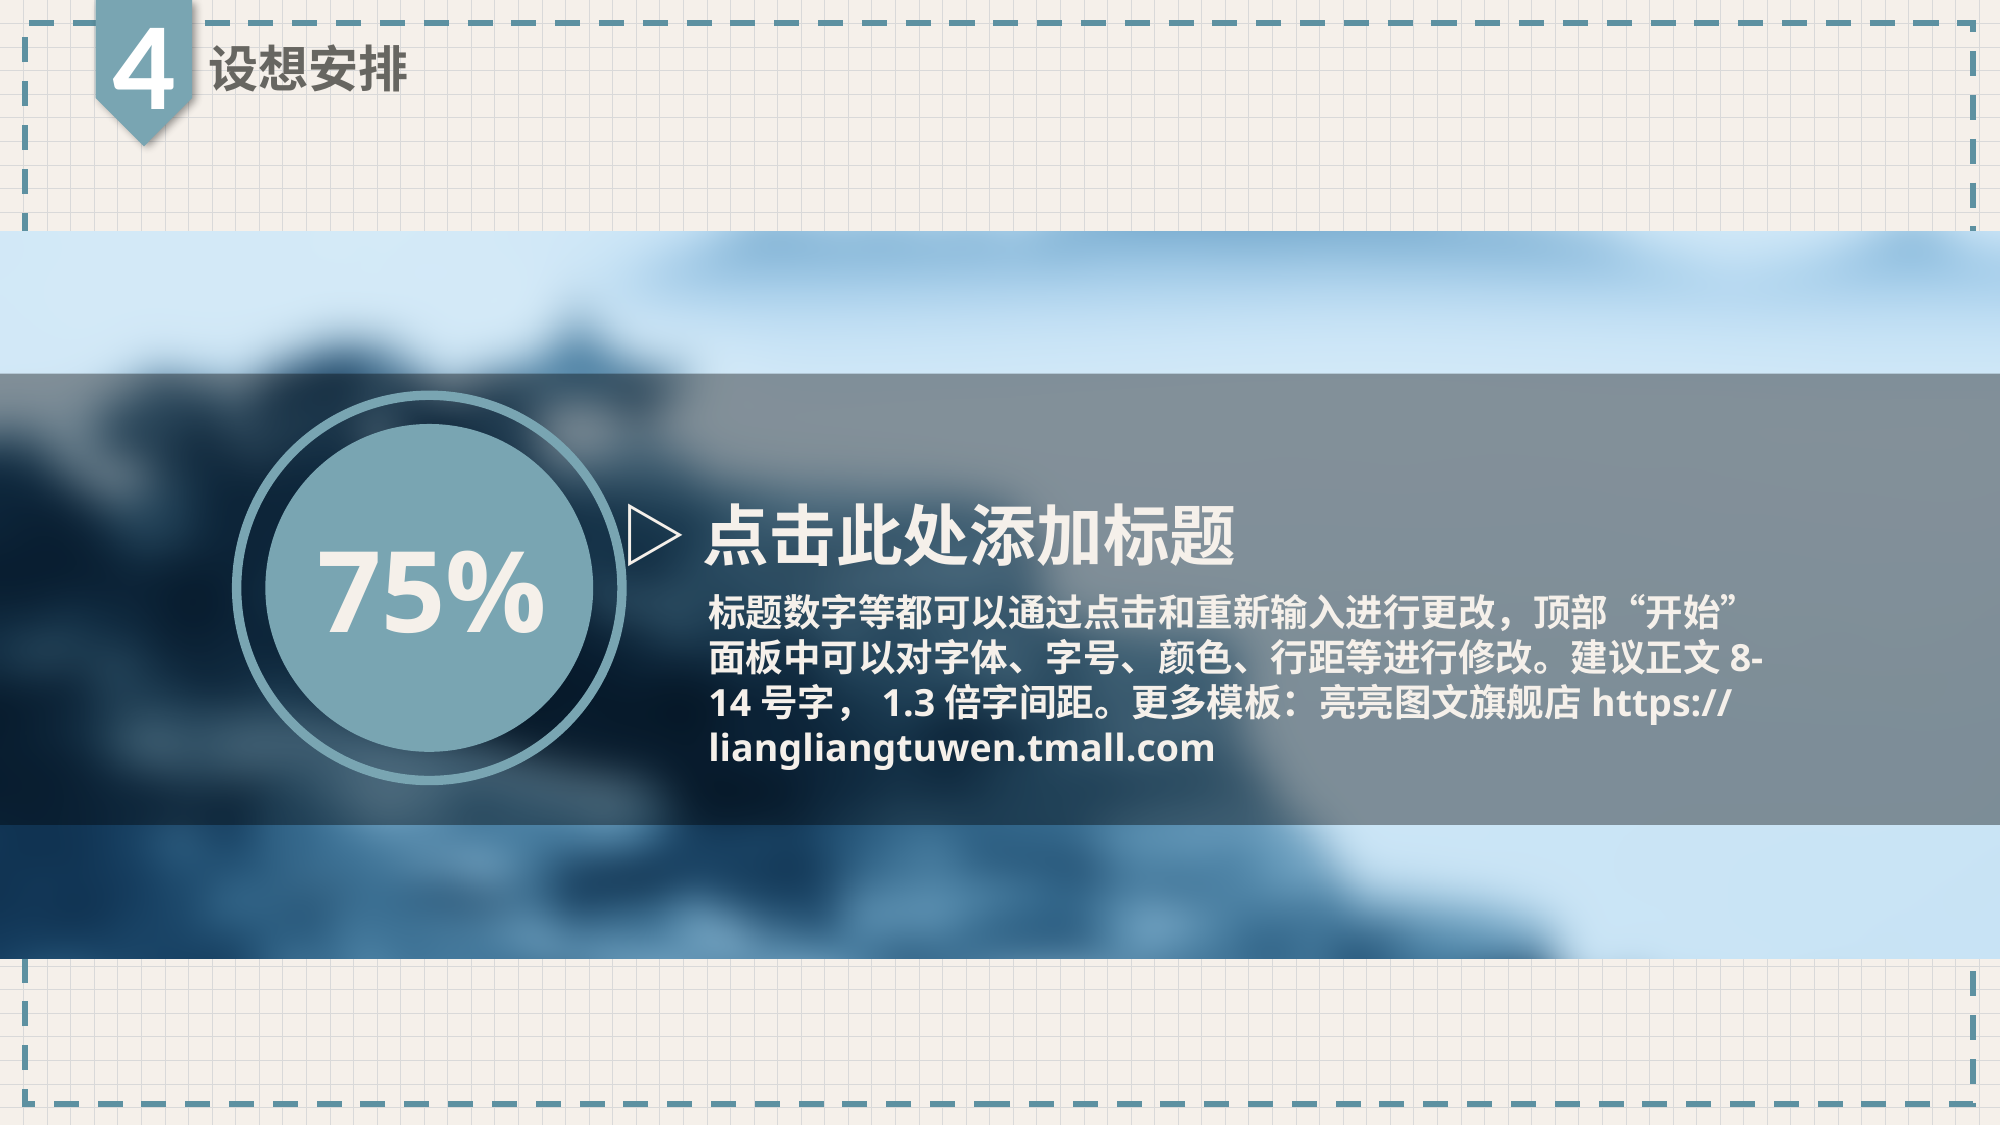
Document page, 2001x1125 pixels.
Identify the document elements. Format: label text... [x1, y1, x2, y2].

picture [0, 231, 2000, 959]
text_box [138, 142, 150, 148]
text_box 4 [97, 0, 191, 142]
text_box 设想安排 [200, 30, 424, 105]
